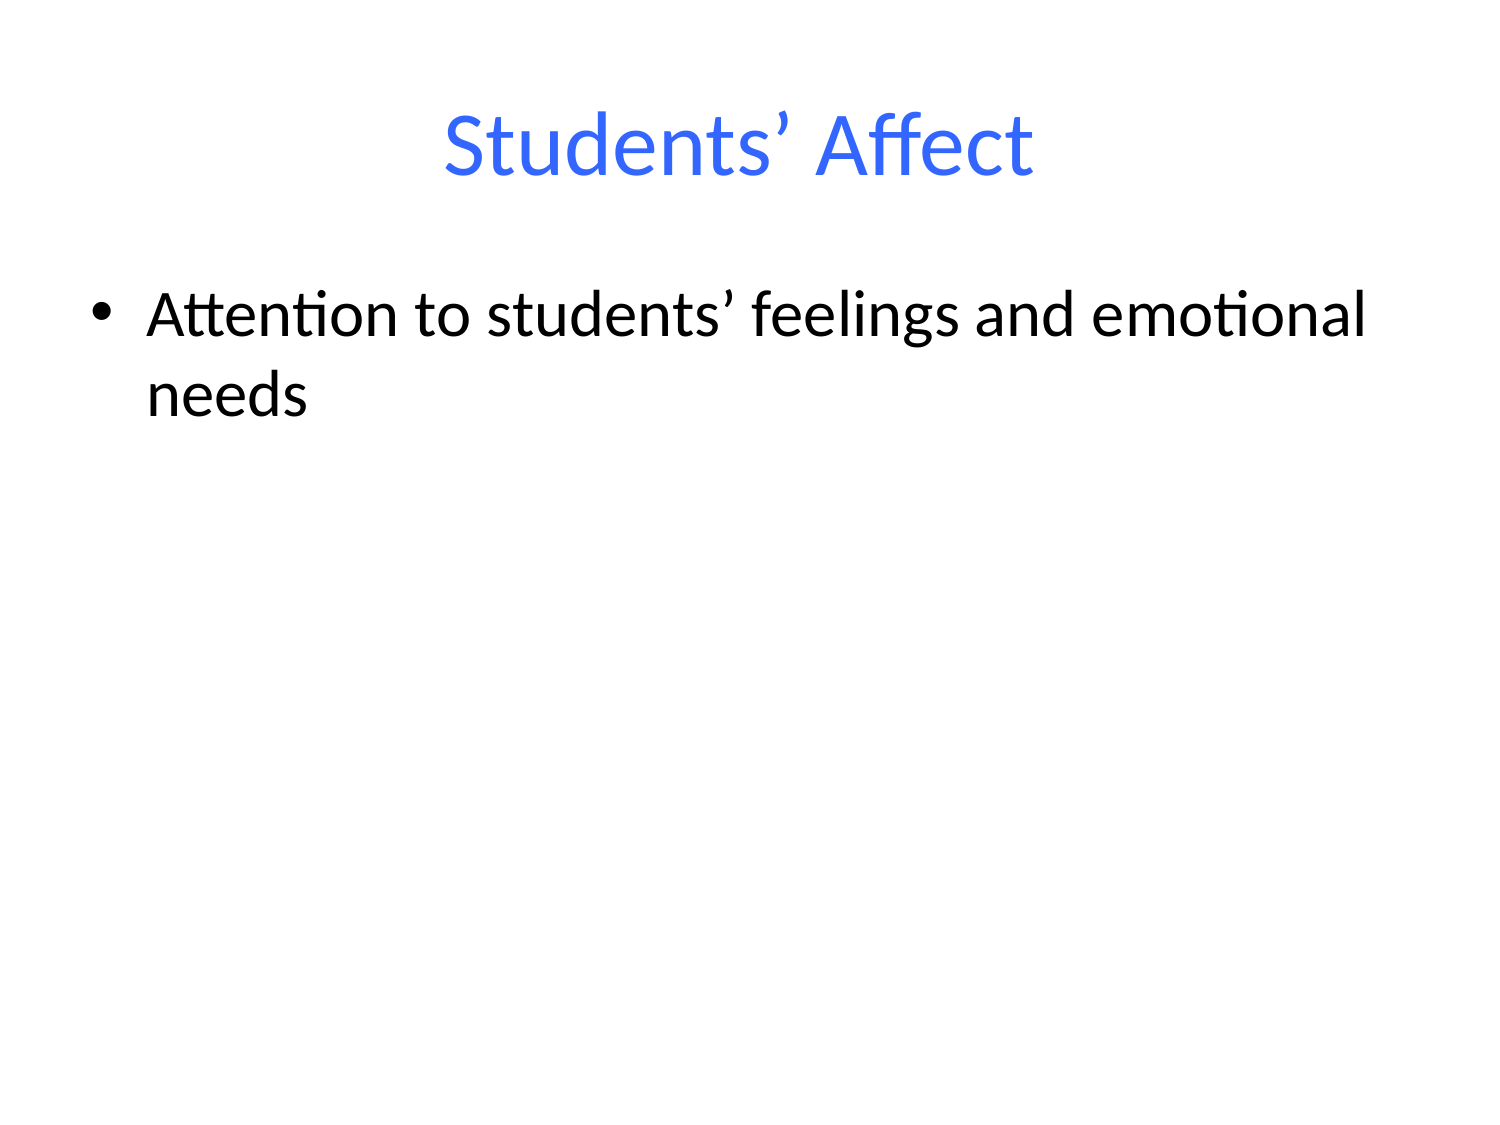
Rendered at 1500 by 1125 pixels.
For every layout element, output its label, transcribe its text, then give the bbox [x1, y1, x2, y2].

title Students’ Affect [75, 45, 1425, 233]
list Attention to students’ feelings and emotional needs [75, 262, 1425, 1005]
